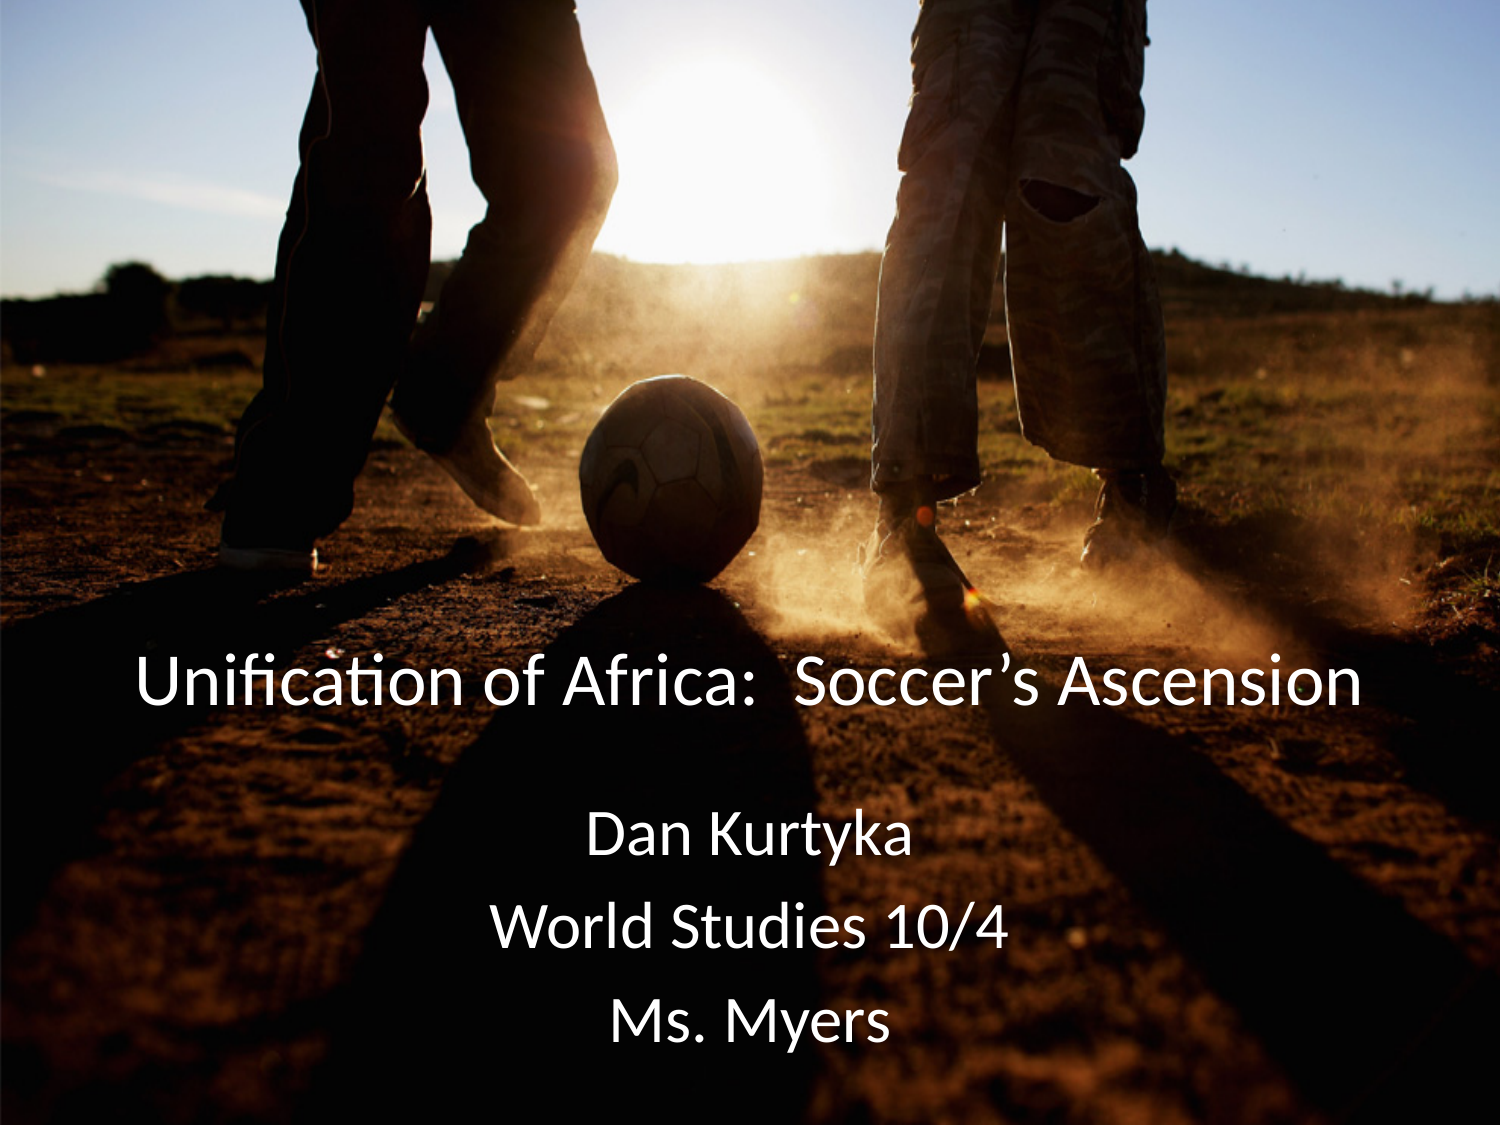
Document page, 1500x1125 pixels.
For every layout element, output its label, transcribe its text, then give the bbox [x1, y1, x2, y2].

title Unification of Africa: Soccer’s Ascension [112, 554, 1388, 797]
picture [0, 0, 1500, 1125]
subtitle Dan Kurtyka World Studies 10/4 Ms. Myers [225, 781, 1275, 1069]
